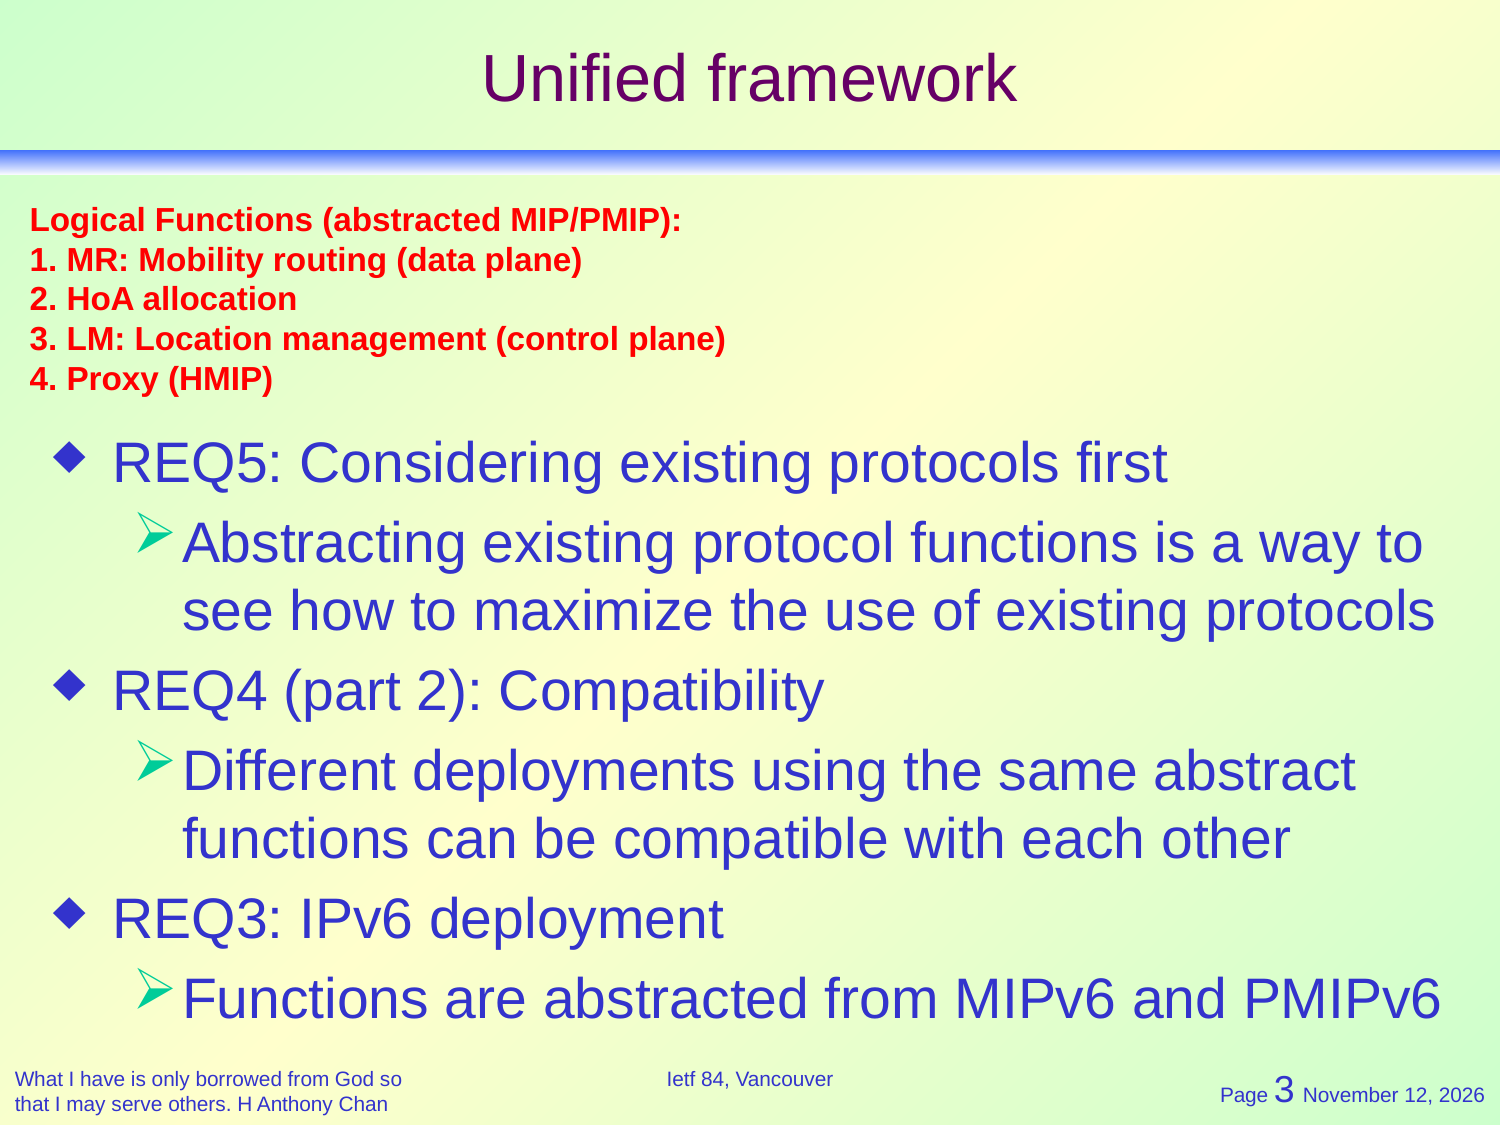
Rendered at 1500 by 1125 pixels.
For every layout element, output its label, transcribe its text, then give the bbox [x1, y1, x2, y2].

list REQ5: Considering existing protocols first Abstracting existing protocol functions is a way to see how to maximize the use of existing protocols REQ4 (part 2): Compatibility Different deployments using the same abstract functions can be compatible with each other REQ3: IPv6 deployment Functions are abstracted from MIPv6 and PMIPv6 [37, 177, 1463, 1059]
title Unified framework [0, 0, 1500, 151]
text_box Logical Functions (abstracted MIP/PMIP): 1. MR: Mobility routing (data plane) 2. HoA allocation 3. LM: Location management (control plane) 4. Proxy (HMIP) [16, 191, 848, 404]
